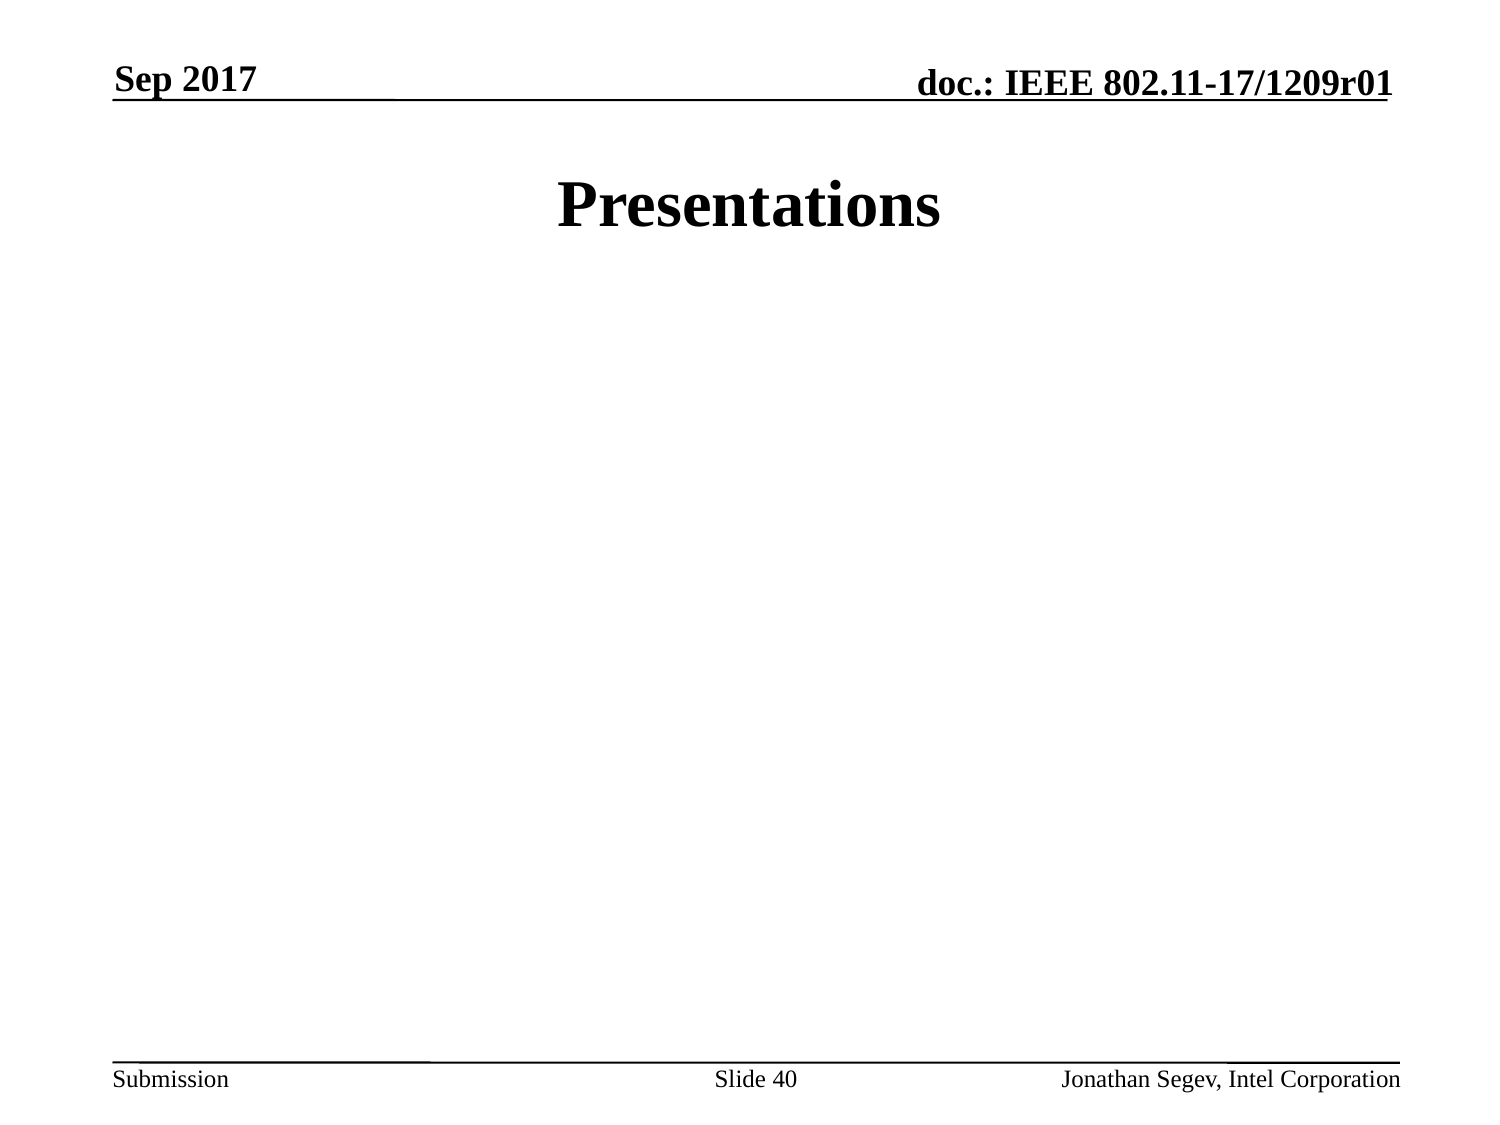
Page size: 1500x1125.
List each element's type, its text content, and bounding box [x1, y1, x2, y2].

slide_number Slide 40 [712, 1061, 800, 1123]
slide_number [114, 54, 423, 100]
footer Jonathan Segev, Intel Corporation [878, 1061, 1402, 1093]
title Presentations [112, 112, 1388, 288]
